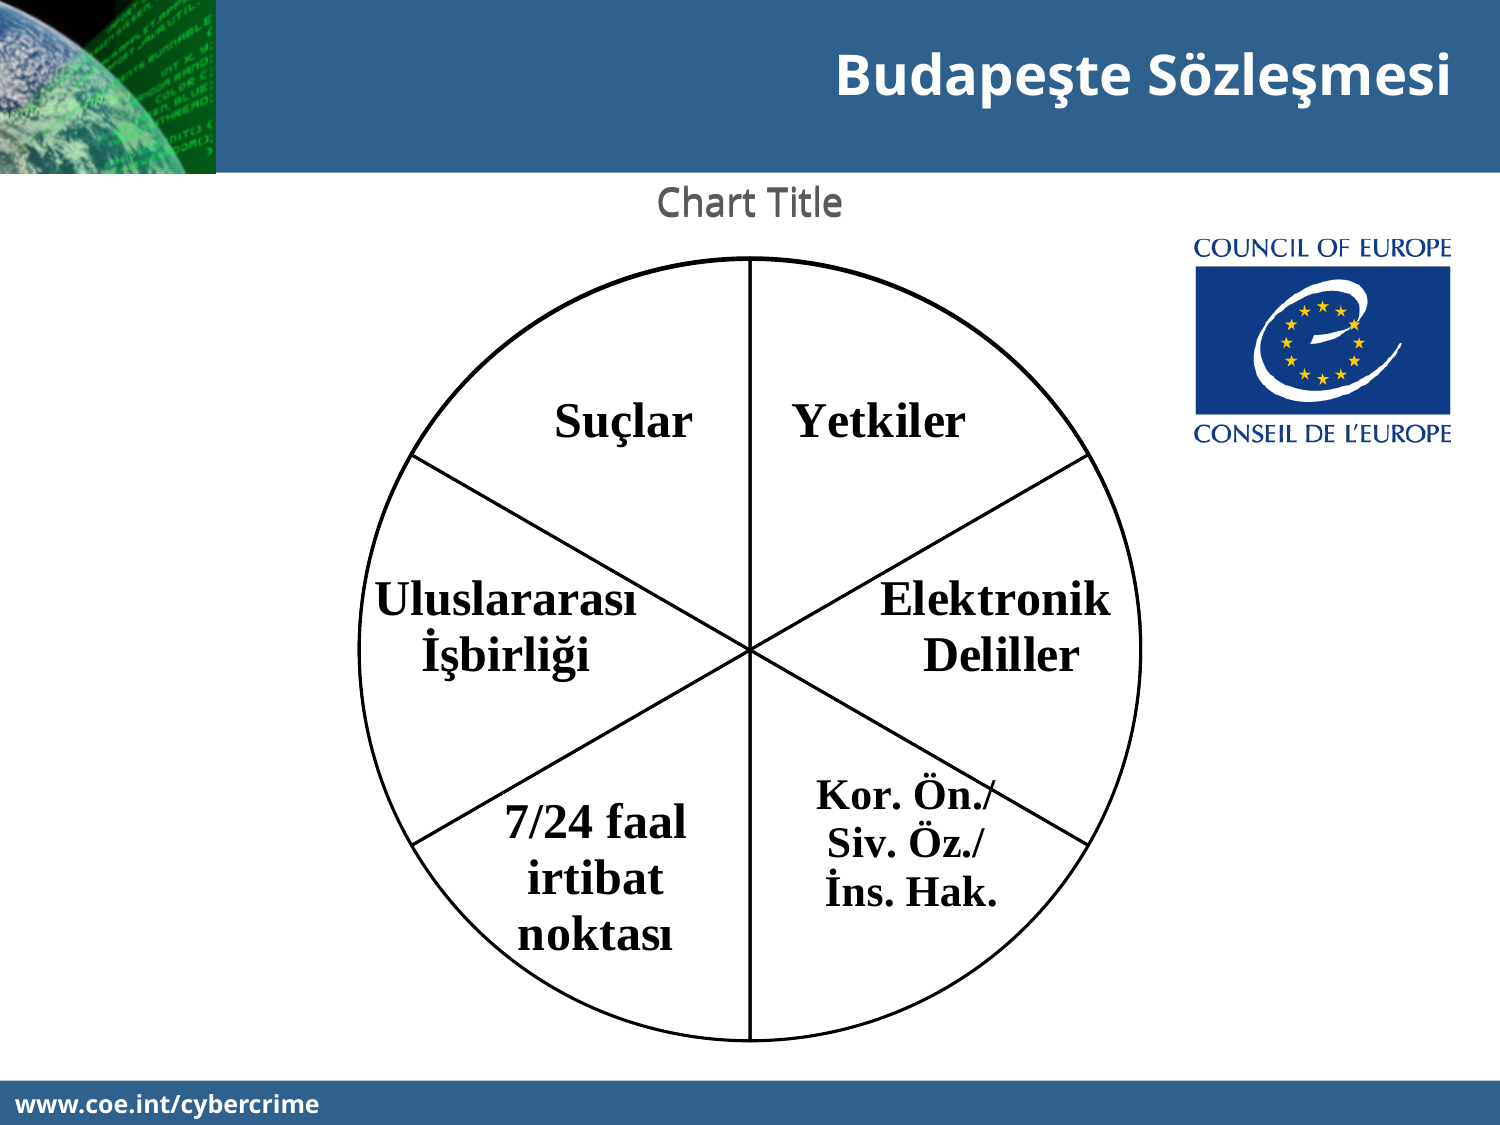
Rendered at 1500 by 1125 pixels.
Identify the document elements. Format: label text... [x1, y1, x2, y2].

chart [0, 133, 1500, 1118]
text_box Budapeşte Sözleşmesi [230, 31, 1483, 114]
text_box [220, 0, 1500, 132]
picture [0, 0, 216, 174]
picture [1162, 211, 1482, 467]
